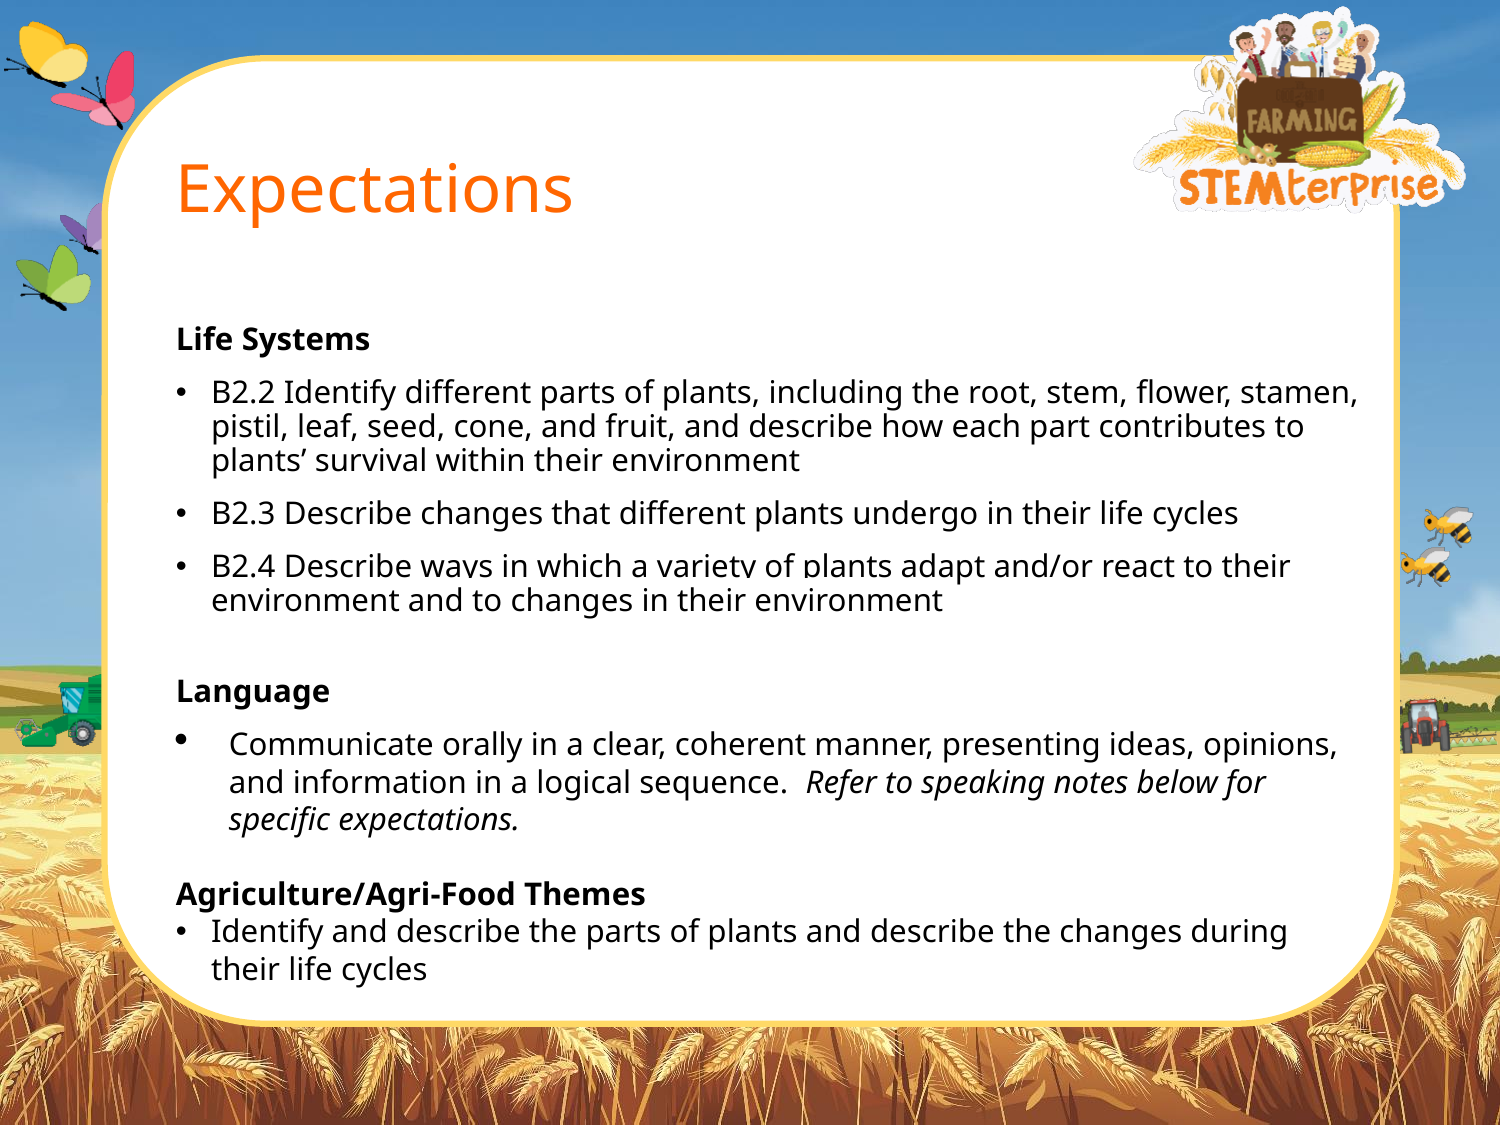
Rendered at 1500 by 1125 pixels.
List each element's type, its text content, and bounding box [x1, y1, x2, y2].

list Life Systems B2.2 Identify different parts of plants, including the root, stem, flower, stamen, pistil, leaf, seed, cone, and fruit, and describe how each part contributes to plants’ survival within their environment B2.3 Describe changes that different plants undergo in their life cycles B2.4 Describe ways in which a variety of plants adapt and/or react to their environment and to changes in their environment Language Communicate orally in a clear, coherent manner, presenting ideas, opinions, and information in a logical sequence. Refer to speaking notes below for specific expectations. Agriculture/Agri-Food Themes Identify and describe the parts of plants and describe the changes during their life cycles [160, 316, 1378, 998]
title Expectations [160, 127, 1135, 256]
picture [0, 0, 1500, 1125]
